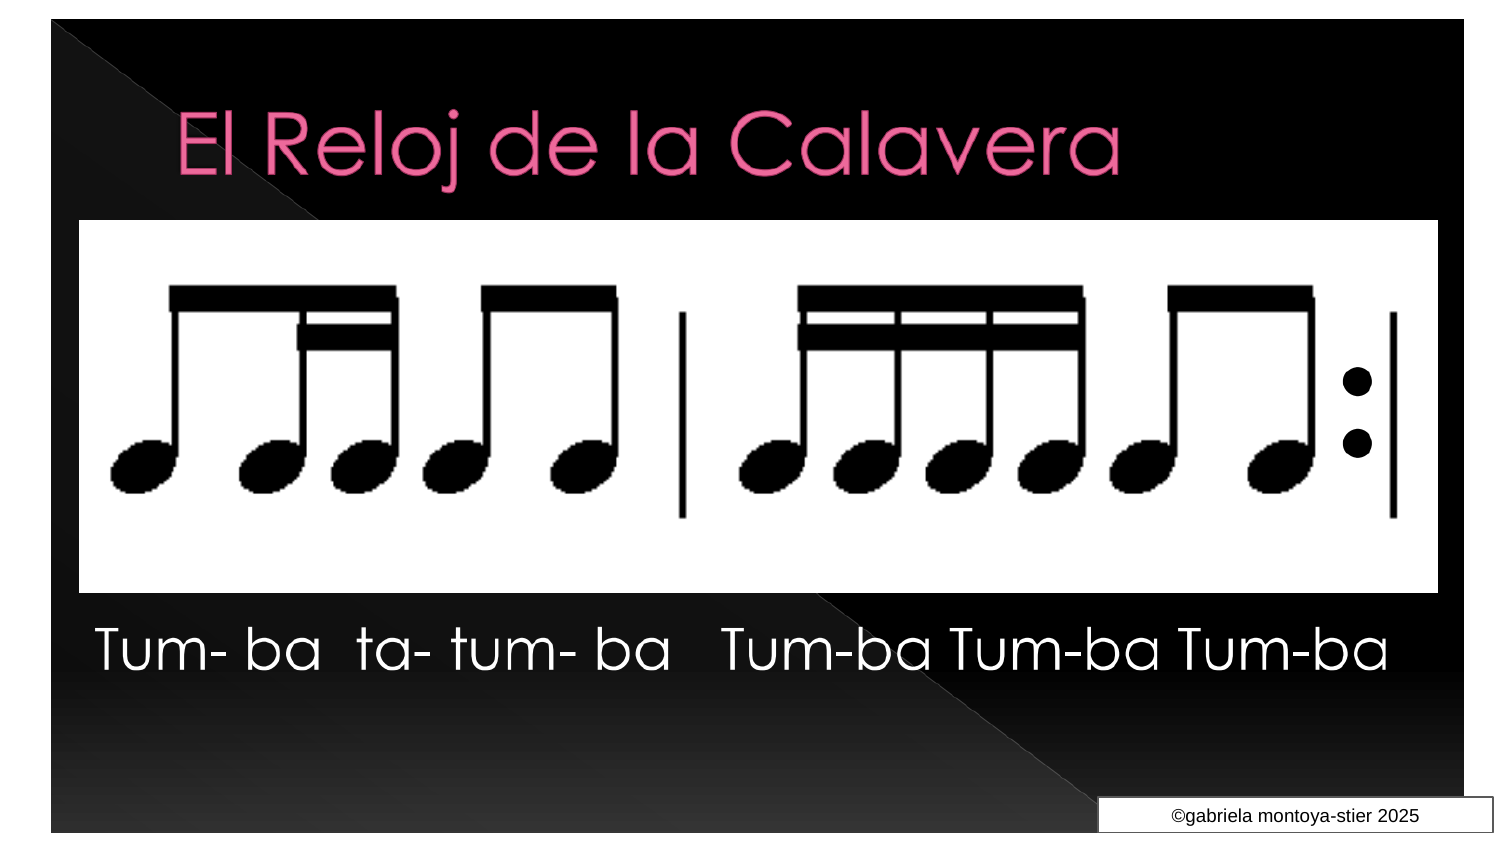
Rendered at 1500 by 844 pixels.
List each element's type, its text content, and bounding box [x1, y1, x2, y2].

picture [50, 19, 1464, 833]
text_box ©gabriela montoya-stier 2025 [1468, 796, 1494, 833]
